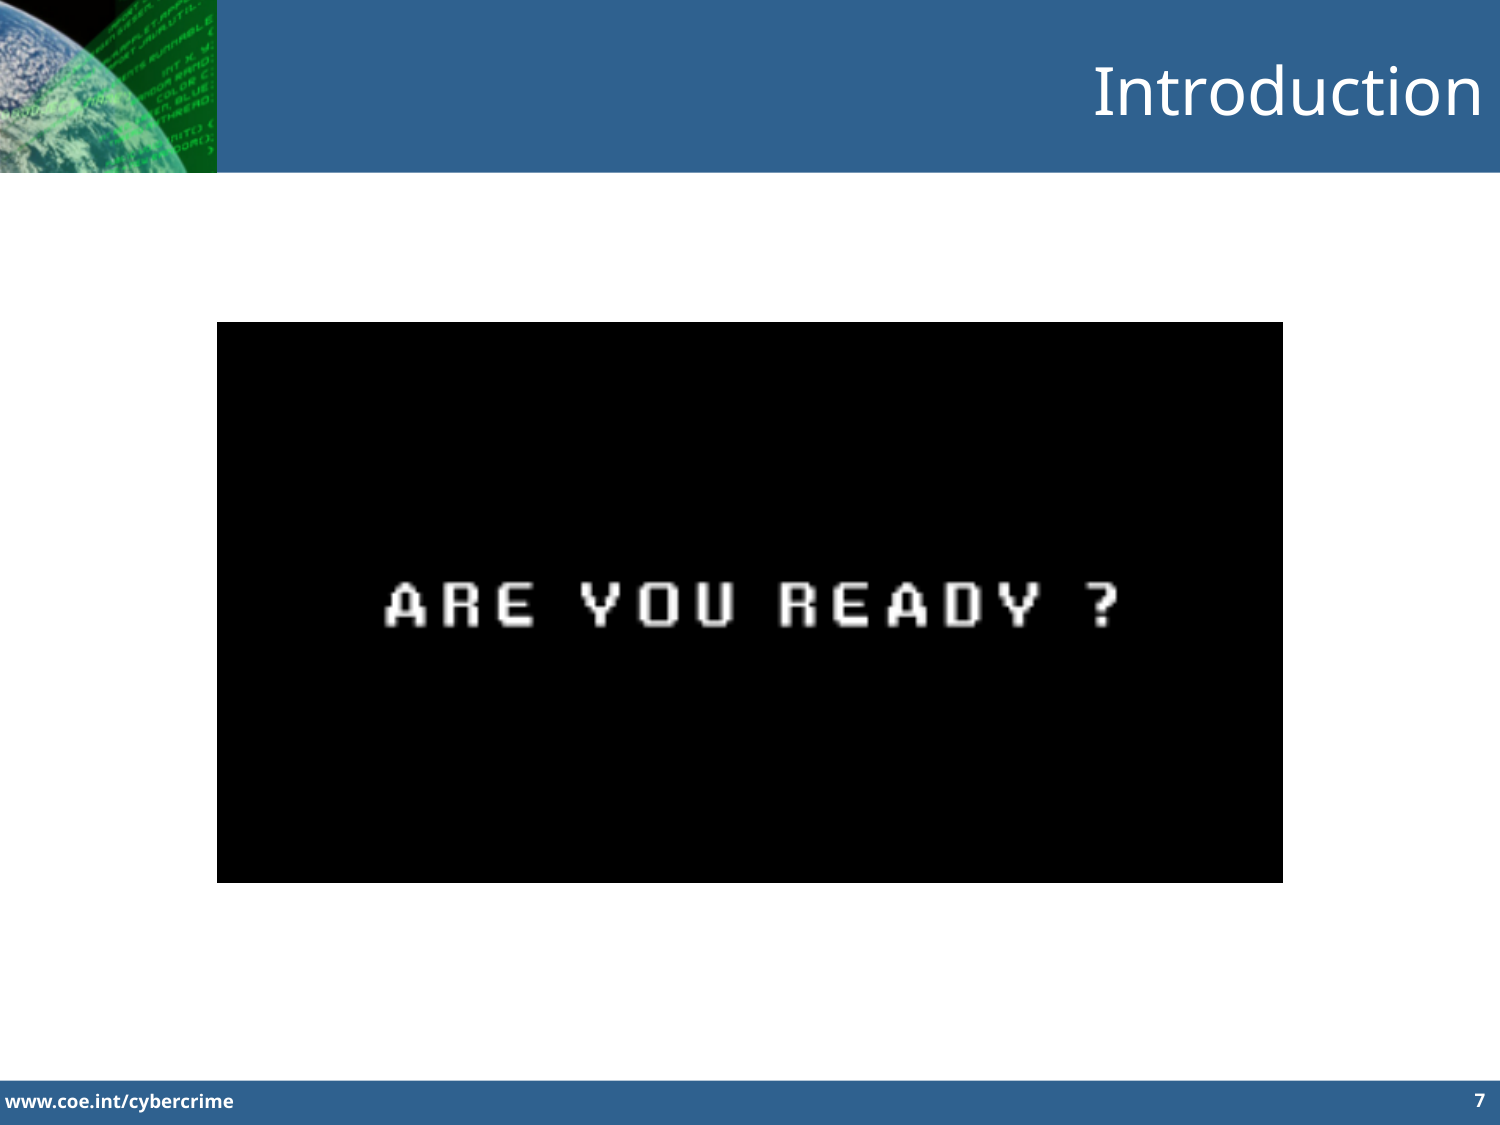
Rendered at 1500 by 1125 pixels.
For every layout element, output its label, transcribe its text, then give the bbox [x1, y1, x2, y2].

picture [0, 1, 217, 173]
text_box Introduction [295, 12, 1500, 165]
picture [217, 322, 1283, 884]
slide_number 7 [1149, 1081, 1500, 1125]
